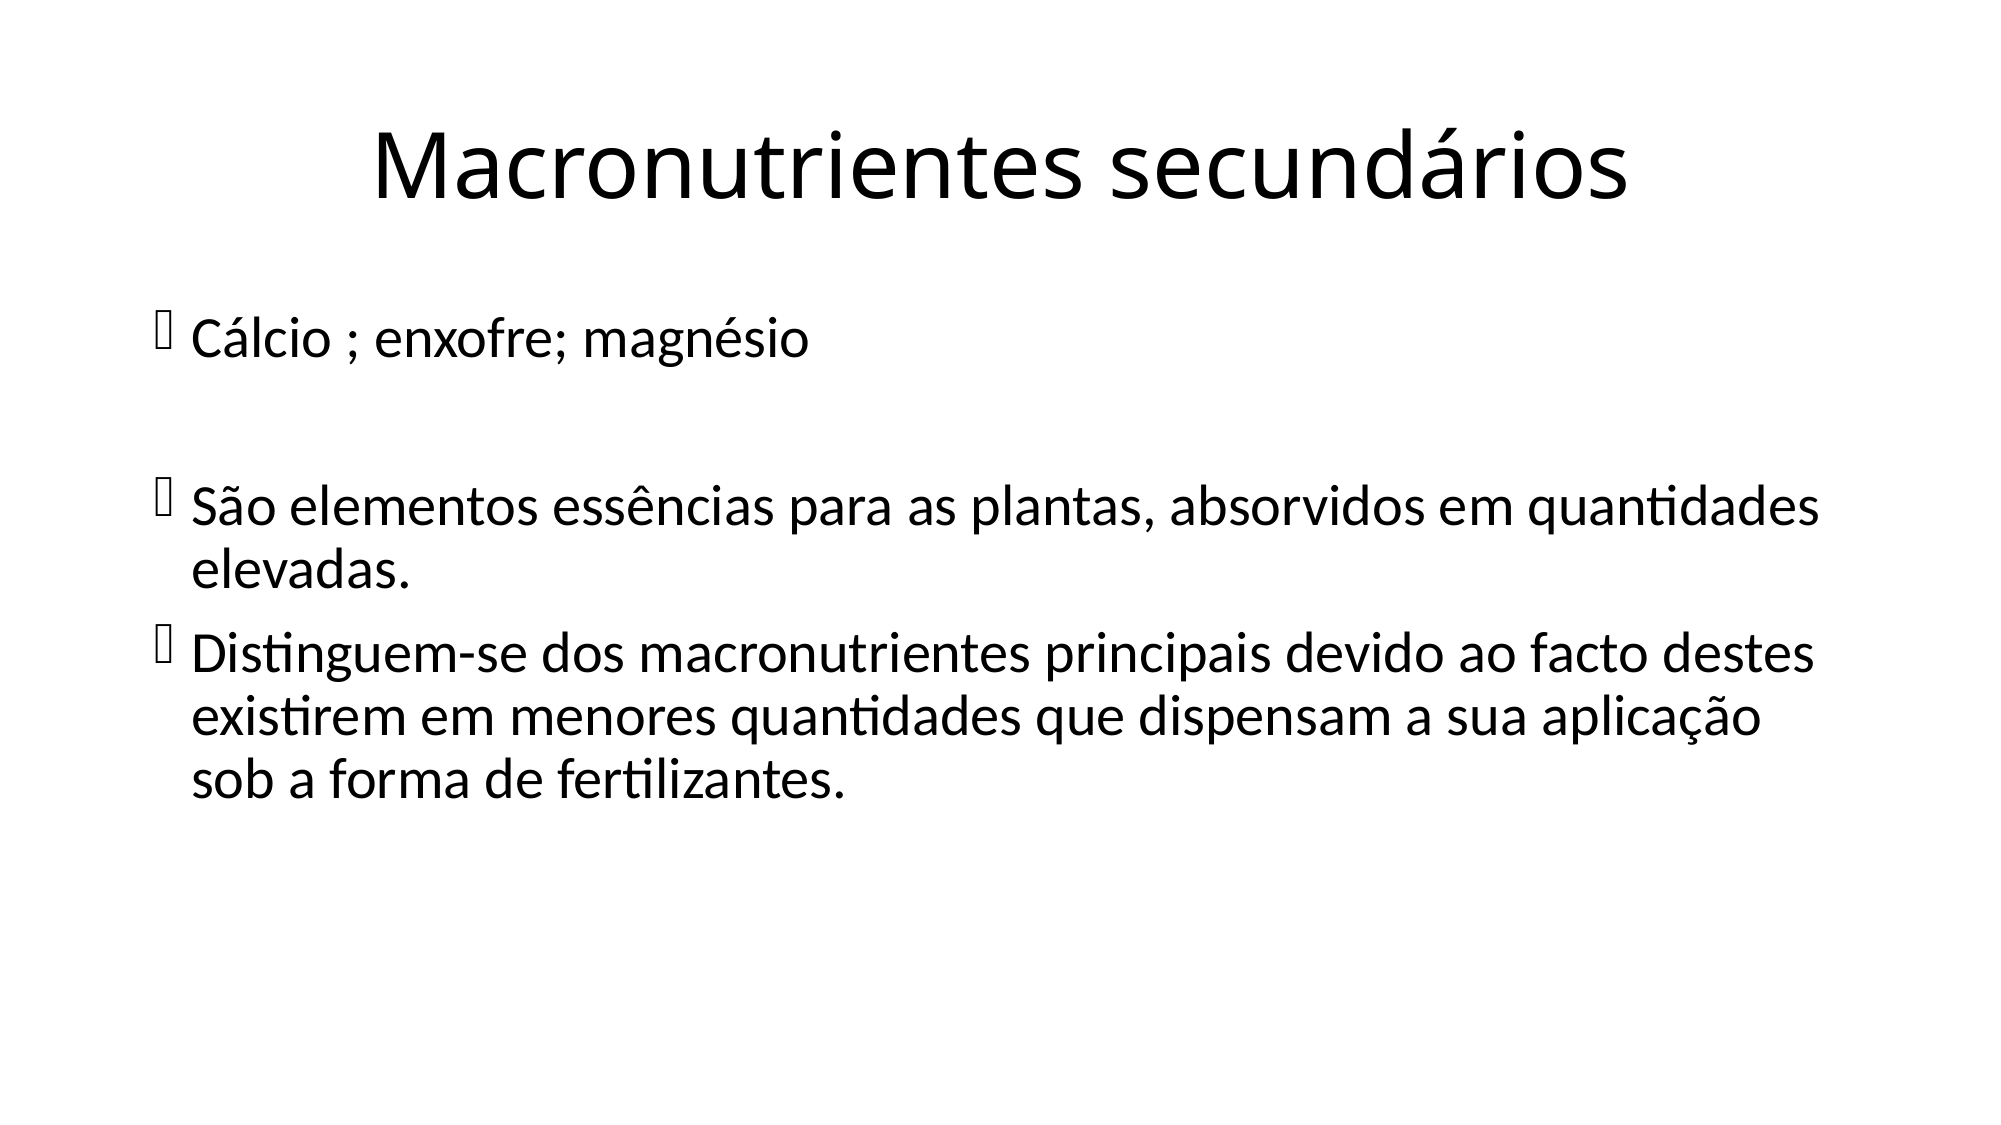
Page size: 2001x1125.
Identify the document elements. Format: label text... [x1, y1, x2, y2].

title Macronutrientes secundários [138, 60, 1864, 278]
list Cálcio ; enxofre; magnésio São elementos essências para as plantas, absorvidos em quantidades elevadas. Distinguem-se dos macronutrientes principais devido ao facto destes existirem em menores quantidades que dispensam a sua aplicação sob a forma de fertilizantes. [138, 299, 1864, 1014]
